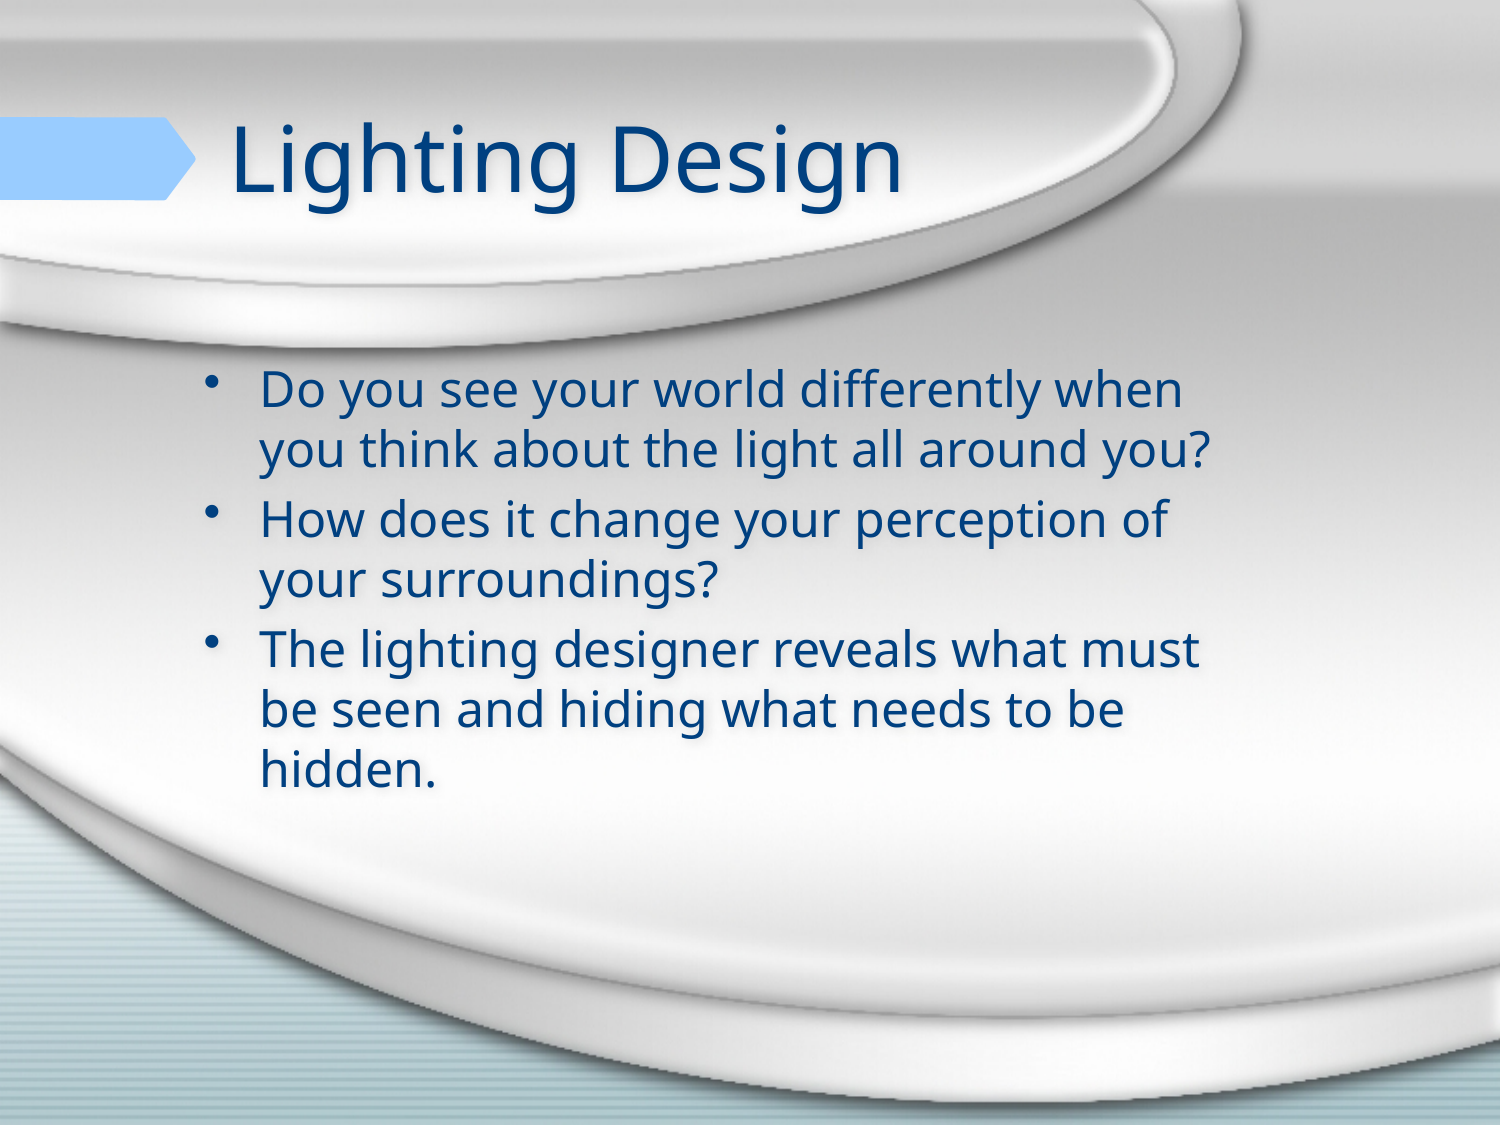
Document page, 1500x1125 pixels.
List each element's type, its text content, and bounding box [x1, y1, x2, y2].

title Lighting Design [213, 49, 1311, 261]
list Do you see your world differently when you think about the light all around you? How does it change your perception of your surroundings? The lighting designer reveals what must be seen and hiding what needs to be hidden. [188, 349, 1286, 970]
picture [0, 0, 1500, 1125]
